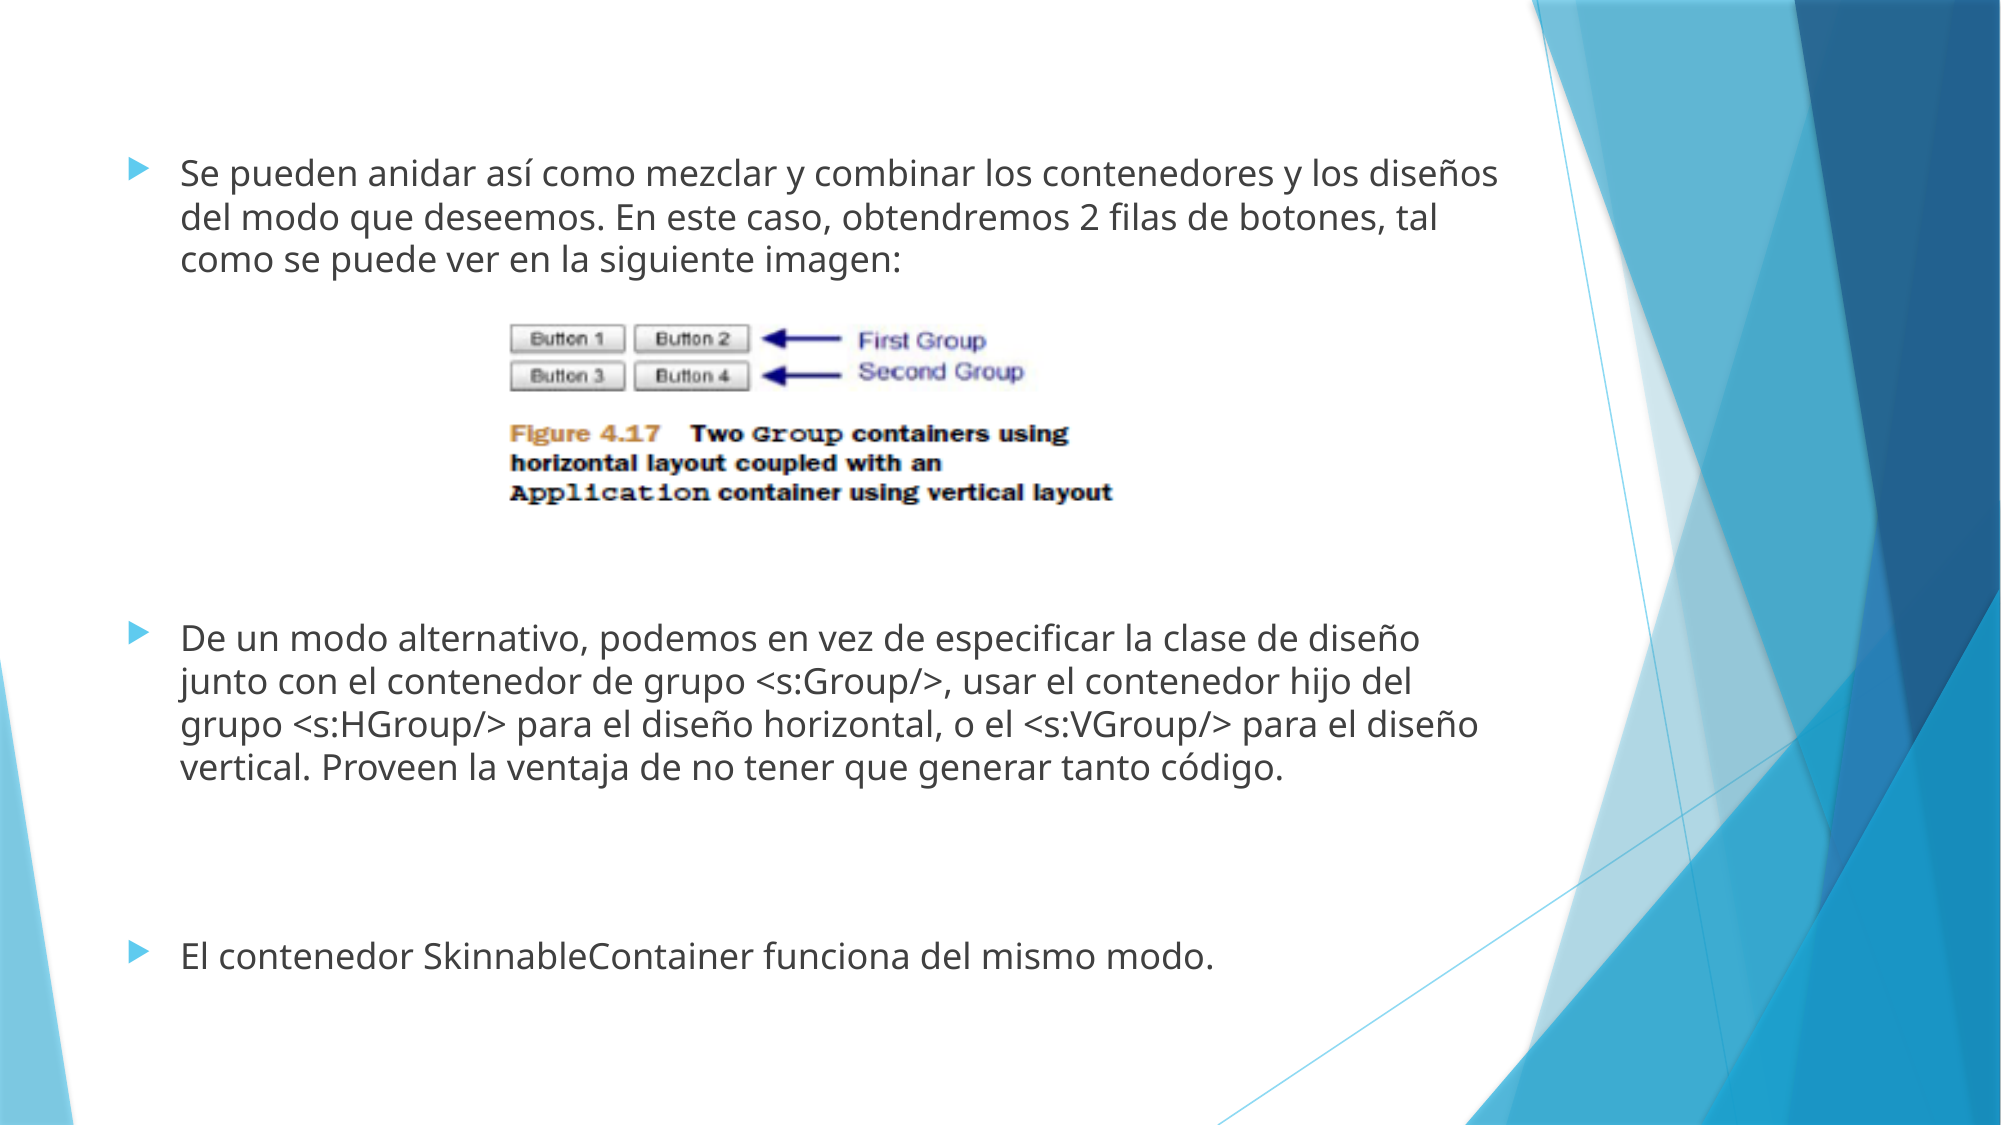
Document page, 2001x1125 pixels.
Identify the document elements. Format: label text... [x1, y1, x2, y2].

list Se pueden anidar así como mezclar y combinar los contenedores y los diseños del modo que deseemos. En este caso, obtendremos 2 filas de botones, tal como se puede ver en la siguiente imagen: De un modo alternativo, podemos en vez de especificar la clase de diseño junto con el contenedor de grupo <s:Group/>, usar el contenedor hijo del grupo <s:HGroup/> para el diseño horizontal, o el <s:VGroup/> para el diseño vertical. Proveen la ventaja de no tener que generar tanto código. El contenedor SkinnableContainer funciona del mismo modo. [111, 80, 1522, 991]
picture [498, 309, 1135, 522]
